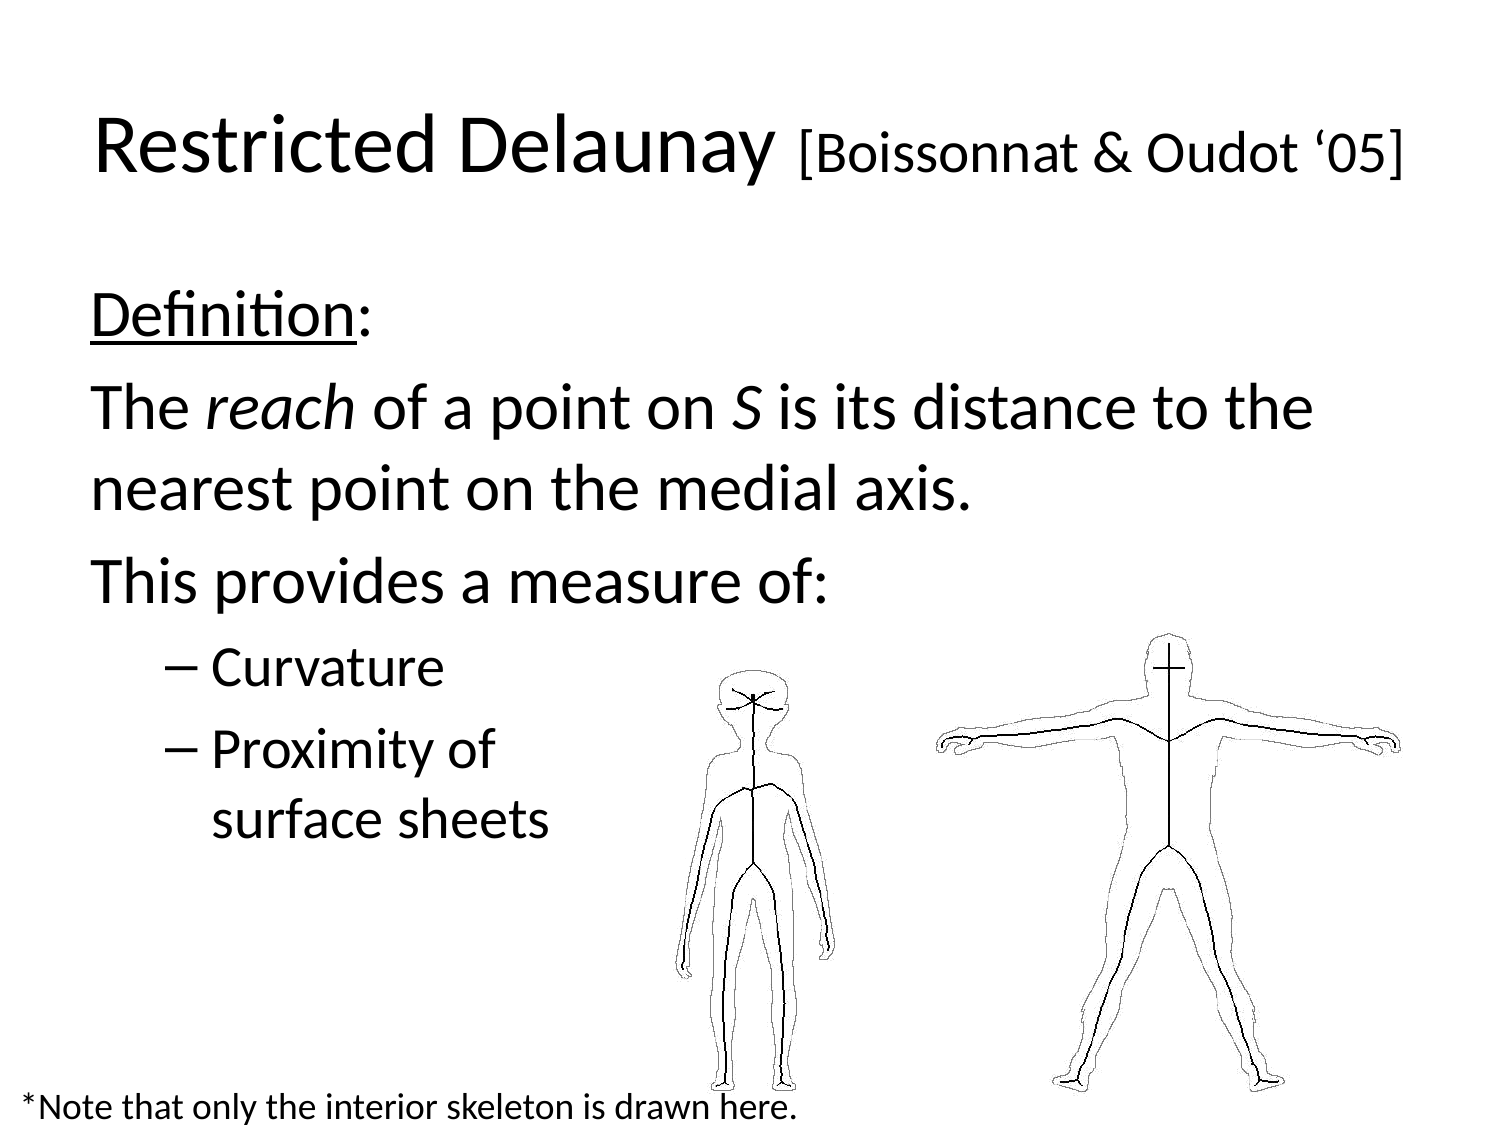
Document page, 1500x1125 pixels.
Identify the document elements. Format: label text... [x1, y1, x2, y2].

list Definition: The reach of a point on S is its distance to the nearest point on the medial axis. This provides a measure of: Curvature Proximity of surface sheets [75, 262, 1425, 1005]
title Restricted Delaunay [Boissonnat & Oudot ‘05] [75, 45, 1425, 233]
text_box *Note that only the interior skeleton is drawn here. [4, 1074, 815, 1125]
picture [519, 630, 1406, 1101]
